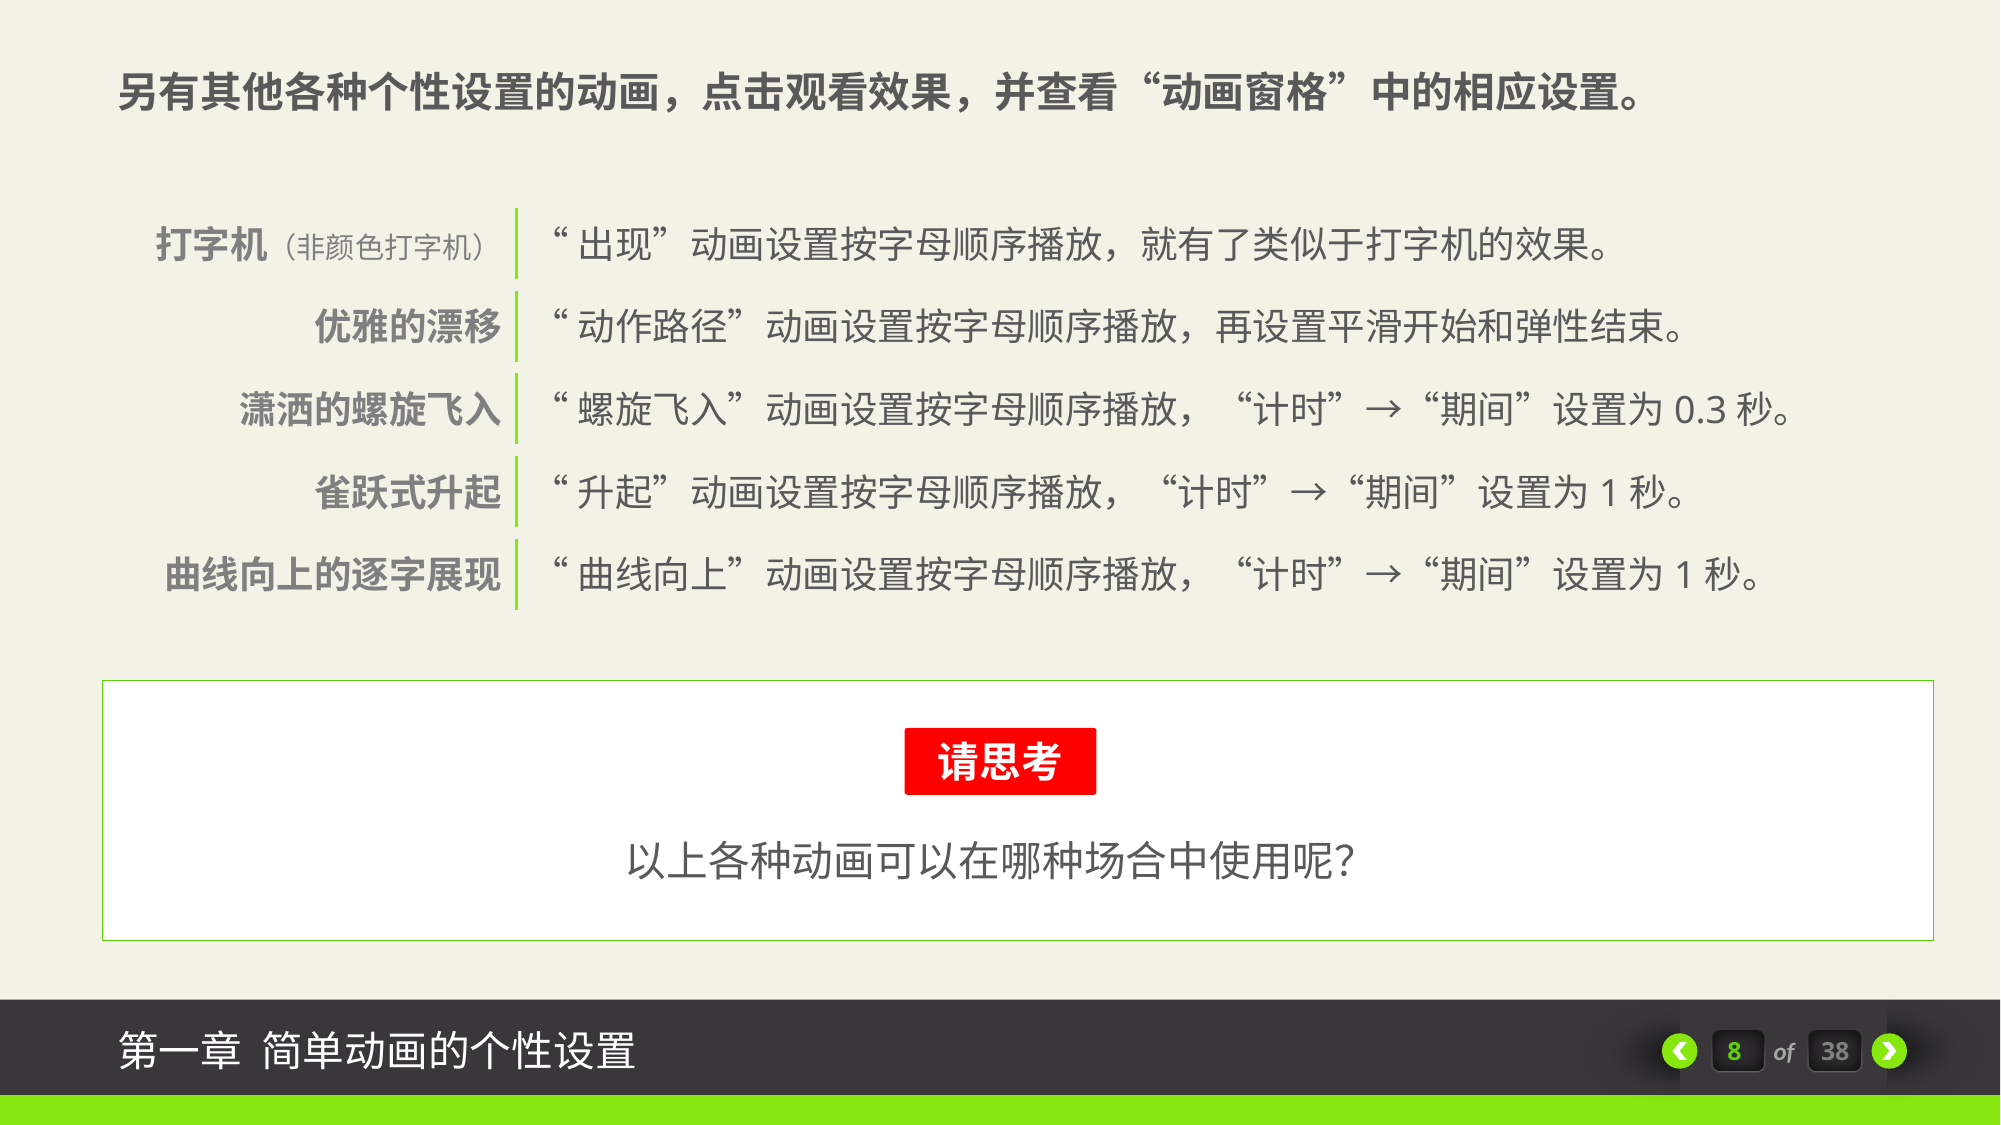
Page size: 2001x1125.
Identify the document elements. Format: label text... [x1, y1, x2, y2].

text_box 另有其他各种个性设置的动画，点击观看效果，并查看“动画窗格”中的相应设置。 [102, 58, 1863, 124]
text_box “曲线向上”动画设置按字母顺序播放，“计时”→“期间”设置为1秒。 [517, 543, 1864, 604]
picture [1709, 1026, 1769, 1076]
text_box 潇洒的螺旋飞入 [102, 378, 516, 439]
text_box 请思考 [904, 727, 1097, 795]
text_box 以上各种动画可以在哪种场合中使用呢？ [516, 827, 1485, 893]
text_box 打字机（非颜色打字机） [102, 213, 516, 273]
text_box “出现”动画设置按字母顺序播放，就有了类似于打字机的效果。 [517, 213, 1863, 273]
picture [1875, 991, 2001, 1111]
text_box “动作路径”动画设置按字母顺序播放，再设置平滑开始和弹性结束。 [517, 295, 1864, 356]
text_box “升起”动画设置按字母顺序播放，“计时”→“期间”设置为1秒。 [517, 461, 1864, 521]
picture [1567, 992, 1693, 1110]
text_box 曲线向上的逐字展现 [102, 543, 516, 604]
text_box 优雅的漂移 [102, 295, 516, 356]
text_box 雀跃式升起 [102, 461, 516, 521]
text_box [102, 680, 1934, 941]
text_box “螺旋飞入”动画设置按字母顺序播放，“计时”→“期间”设置为0.3秒。 [517, 378, 1864, 439]
picture [1805, 1026, 1866, 1076]
